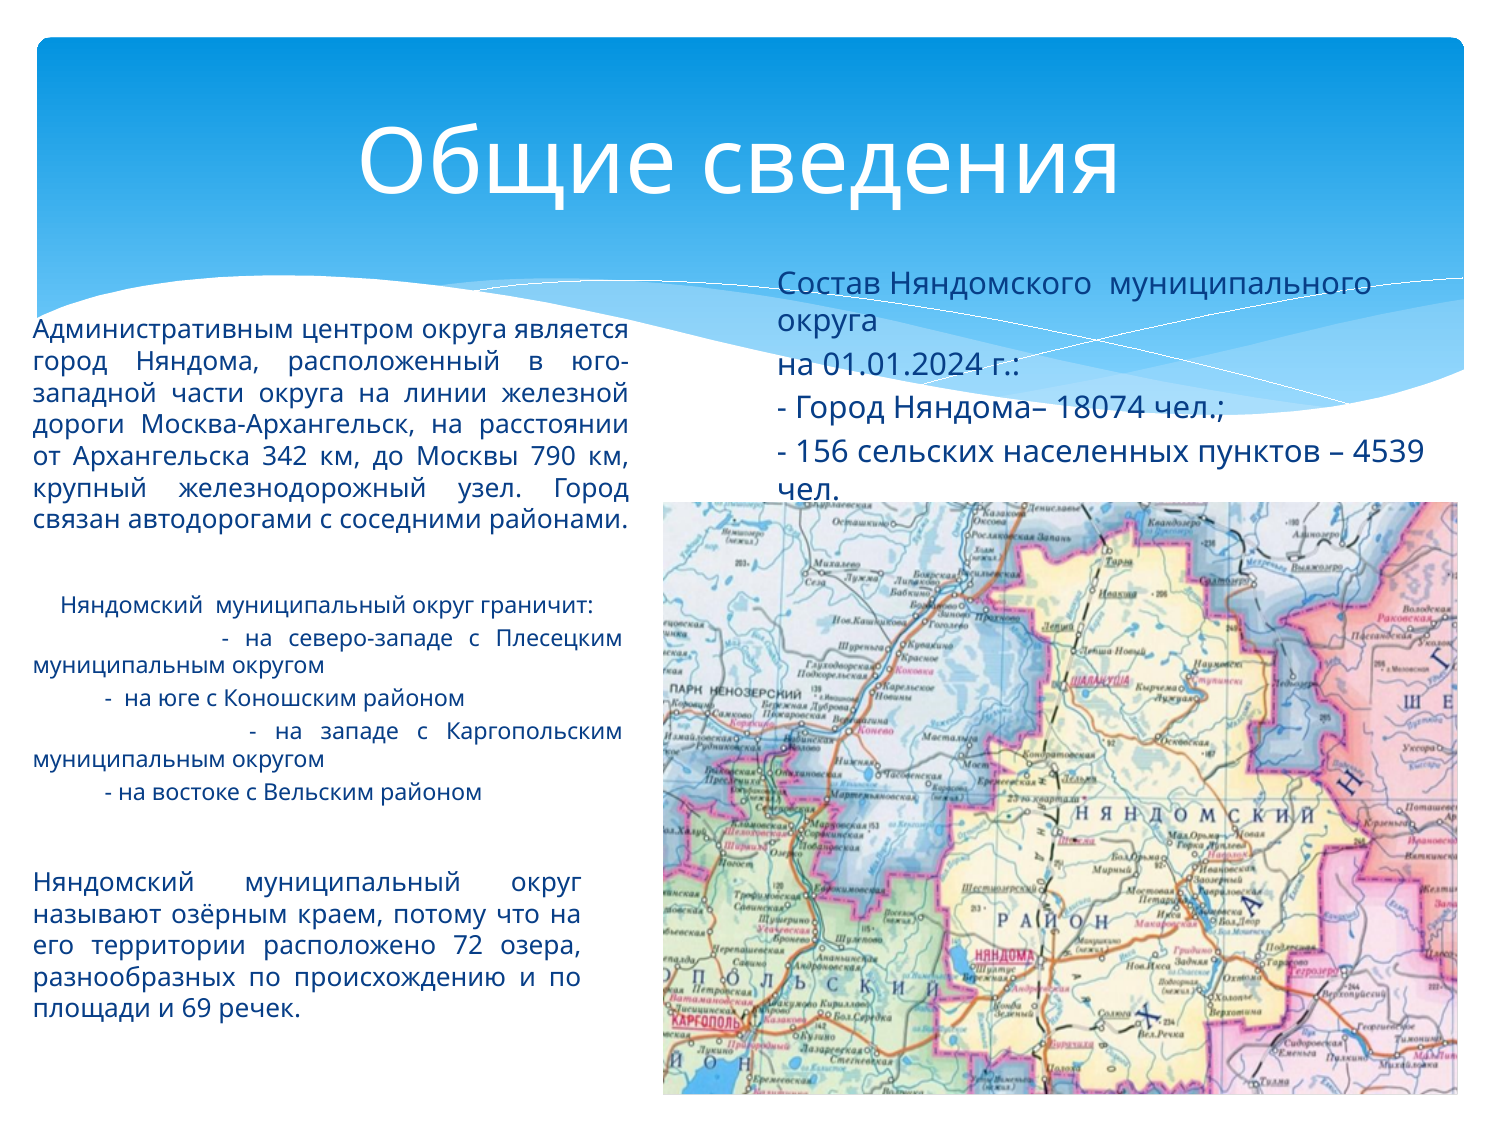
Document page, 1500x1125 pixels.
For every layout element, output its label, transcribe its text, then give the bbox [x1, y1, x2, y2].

list Няндомский муниципальный округ называют озёрным краем, потому что на его территории расположено 72 озера, разнообразных по происхождению и по площади и 69 речек. [17, 857, 597, 1036]
picture [663, 502, 1459, 1096]
list Административным центром округа является город Няндома, расположенный в юго-западной части округа на линии железной дороги Москва-Архангельск, на расстоянии от Архангельска 342 км, до Москвы 790 км, крупный железнодорожный узел. Город связан автодорогами с соседними районами. [17, 290, 645, 556]
list Няндомский муниципальный округ граничит: - на северо-западе с Плесецким муниципальным округом - на юге с Коношским районом - на западе с Каргопольским муниципальным округом - на востоке с Вельским районом [17, 574, 638, 835]
title Общие сведения [64, 54, 1415, 261]
list Состав Няндомского муниципального округа на 01.01.2024 г.: - Город Няндома– 18074 чел.; - 156 сельских населенных пунктов – 4539 чел. [761, 255, 1471, 539]
